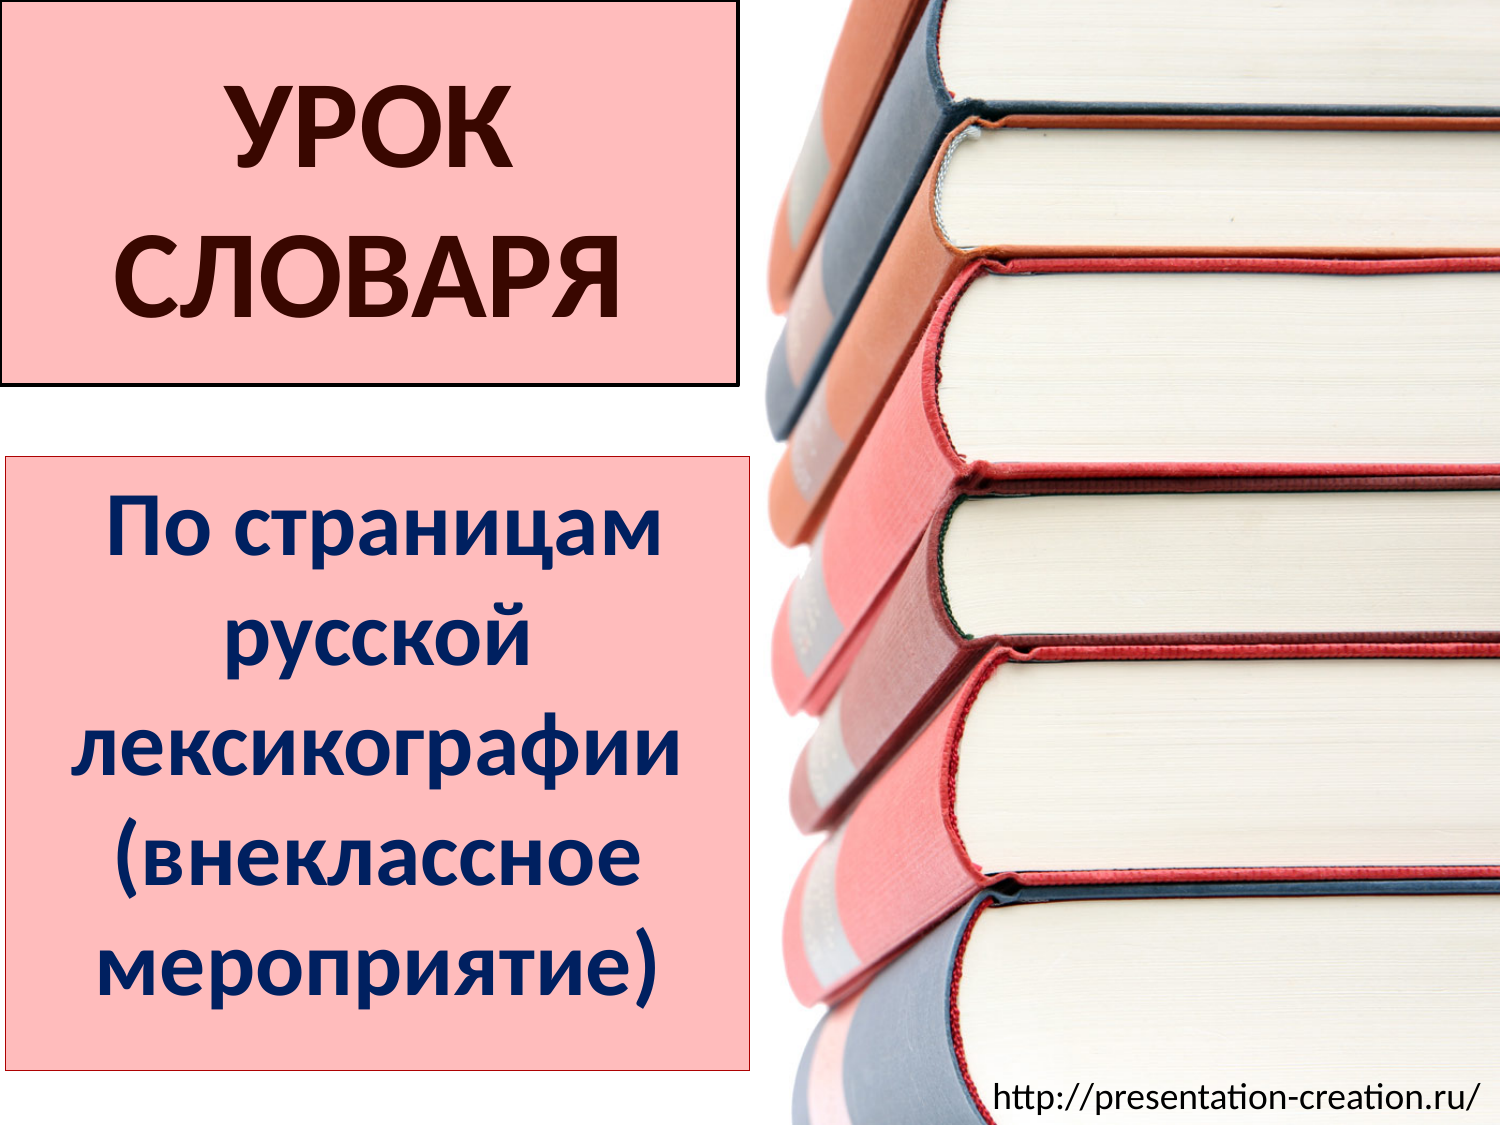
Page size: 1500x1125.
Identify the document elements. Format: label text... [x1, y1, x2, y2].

subtitle По страницам русской лексикографии (внеклассное мероприятие) [5, 456, 750, 1071]
title УРОК СЛОВАРЯ [0, 0, 740, 387]
picture [0, 0, 1500, 1125]
